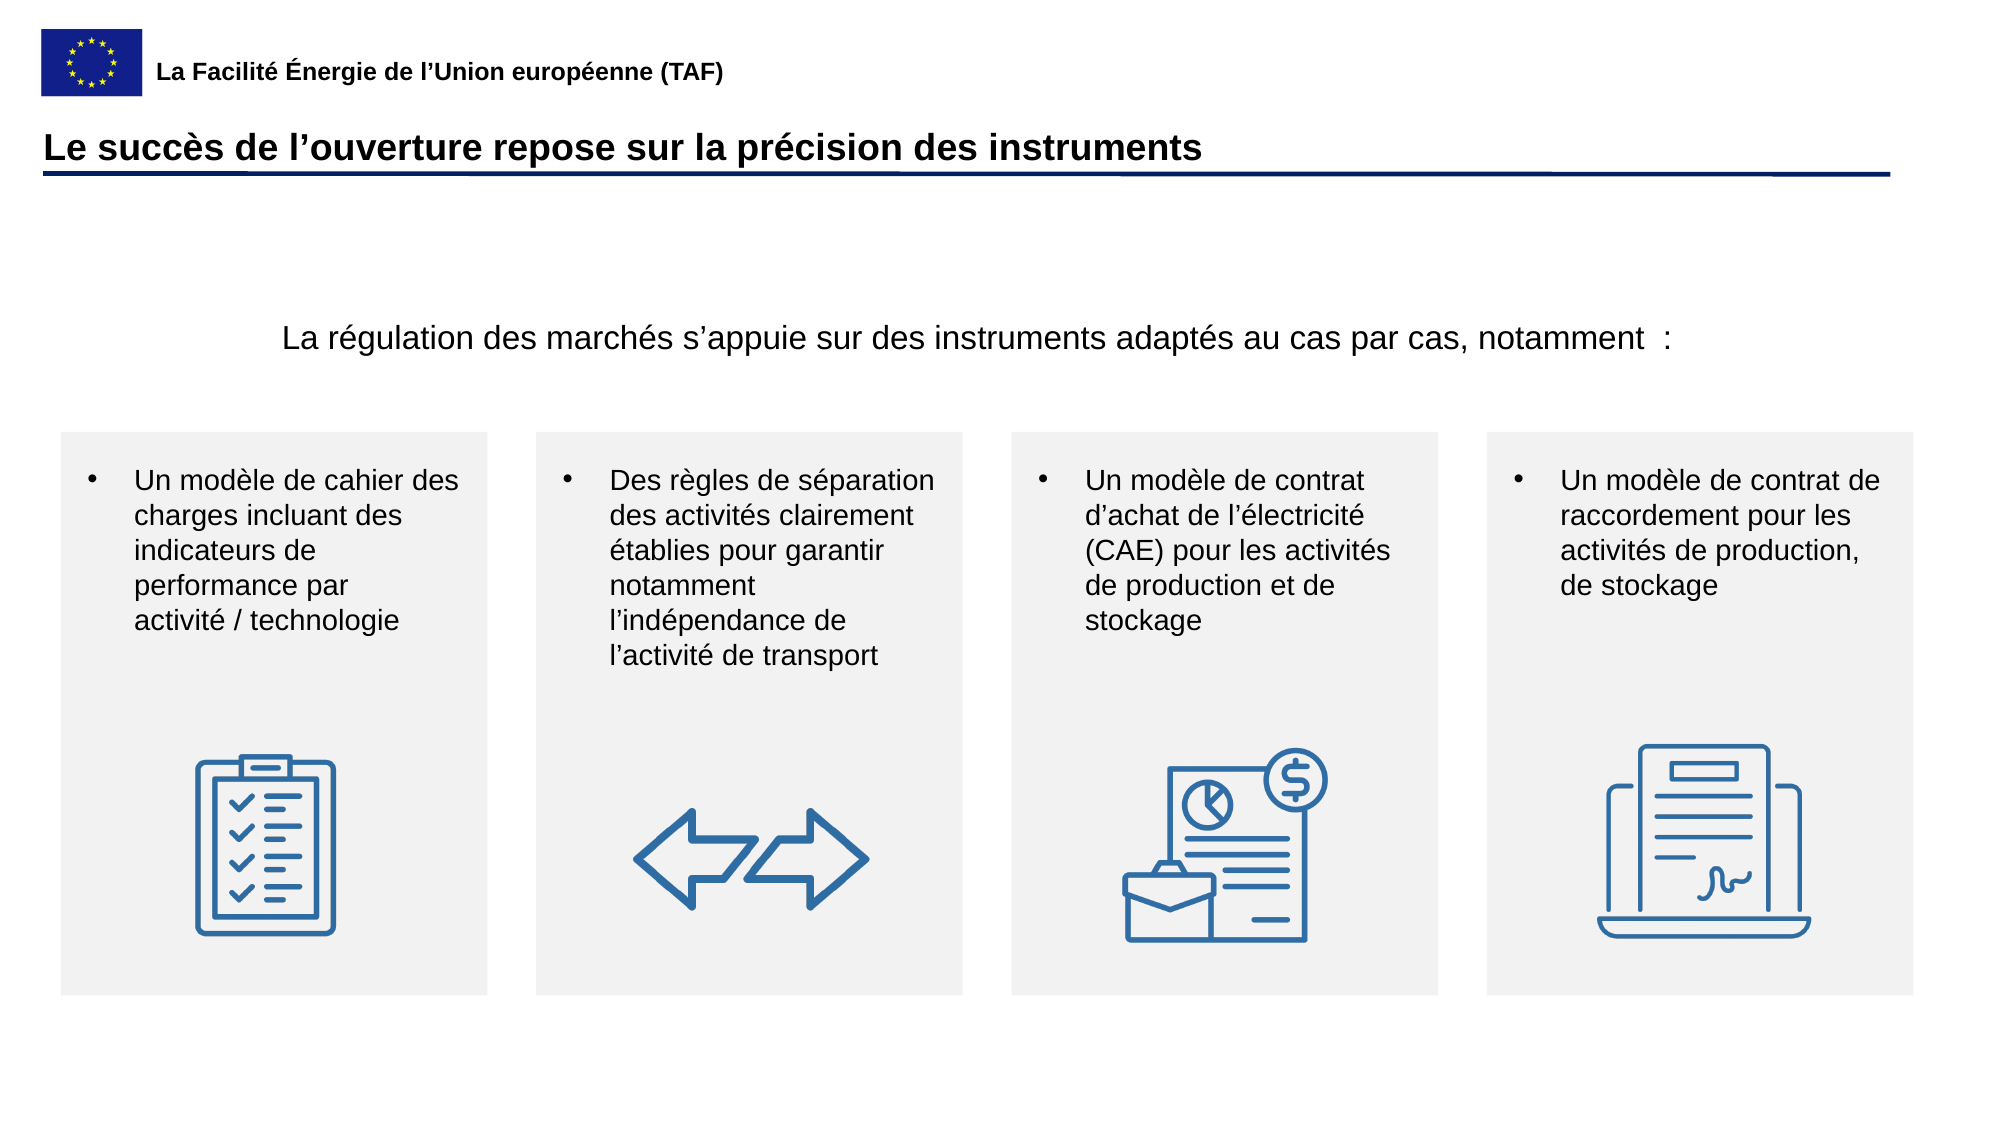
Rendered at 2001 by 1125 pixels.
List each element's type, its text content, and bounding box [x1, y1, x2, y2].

picture [1122, 742, 1328, 948]
text_box [1011, 431, 1439, 996]
picture [625, 733, 877, 985]
text_box Un modèle de contrat de raccordement pour les activités de production, de stockage [1489, 453, 1912, 671]
text_box [60, 431, 488, 996]
picture [1597, 733, 1812, 948]
text_box [1486, 431, 1914, 996]
text_box La régulation des marchés s’appuie sur des instruments adaptés au cas par cas, notamment : [267, 308, 1706, 364]
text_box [28, 115, 1961, 177]
text_box Un modèle de cahier des charges incluant des indicateurs de performance par activité / technologie [63, 453, 486, 671]
text_box [536, 431, 963, 996]
text_box Des règles de séparation des activités clairement établies pour garantir notamment l’indépendance de l’activité de transport [538, 453, 962, 671]
text_box Un modèle de contrat d’achat de l’électricité (CAE) pour les activités de production et de stockage [1014, 453, 1437, 671]
picture [39, 27, 144, 98]
picture [167, 747, 364, 943]
